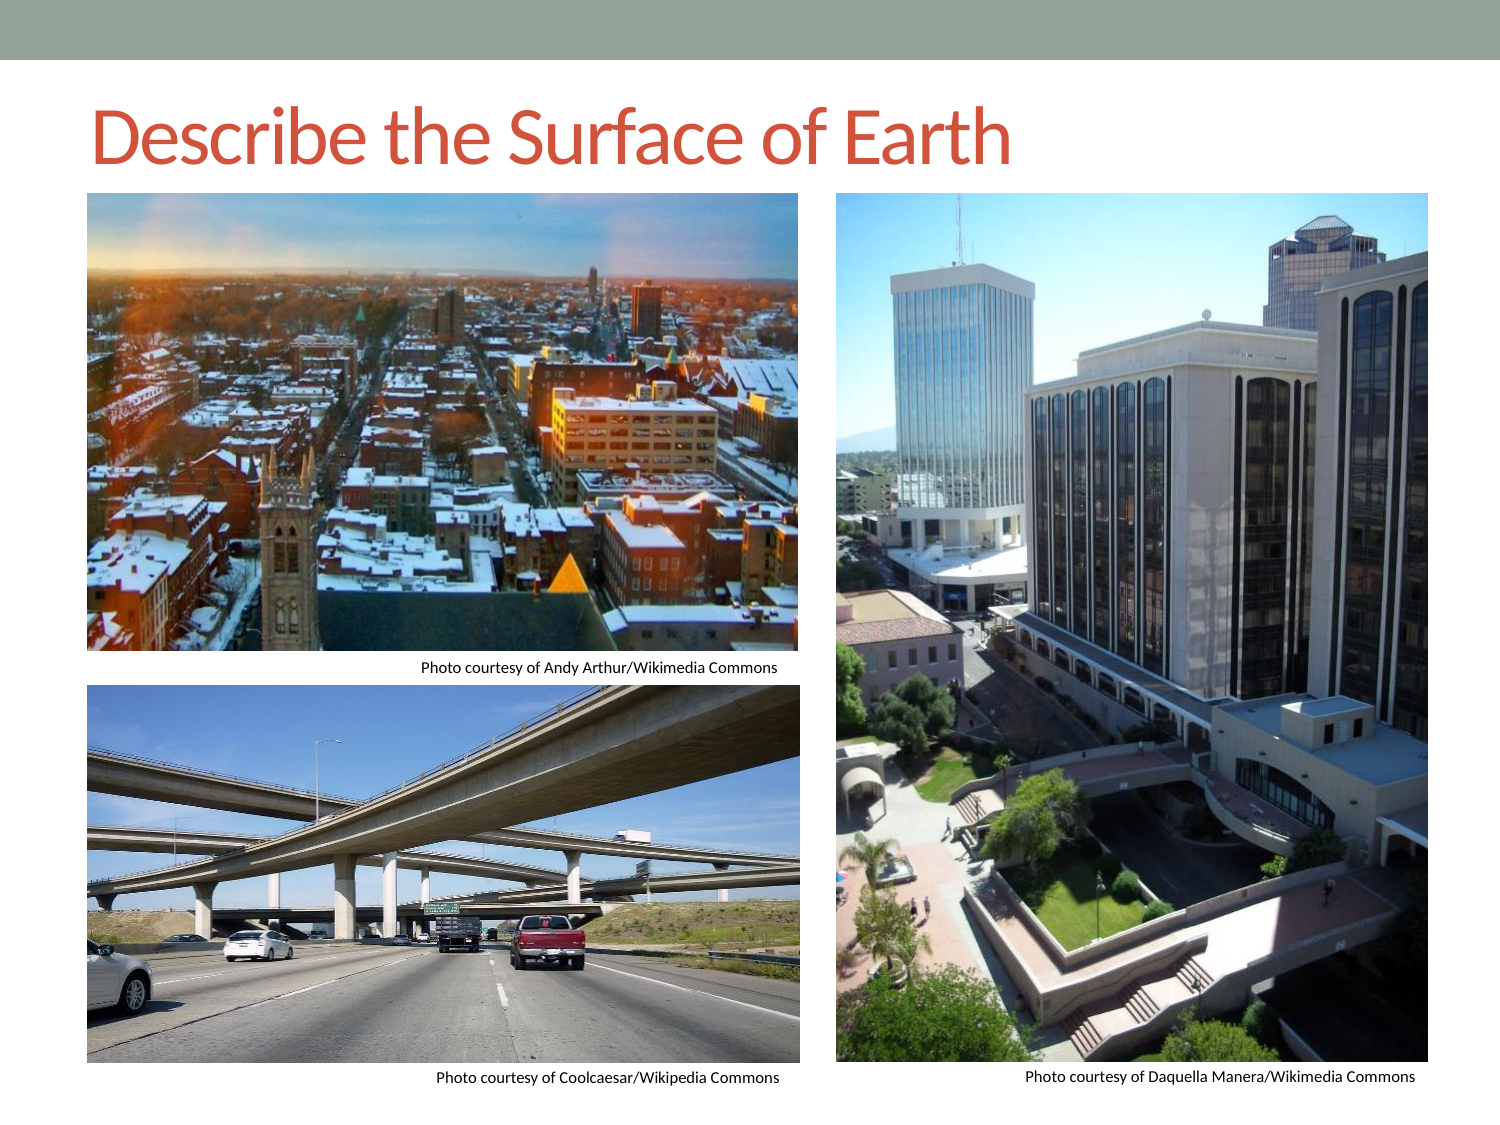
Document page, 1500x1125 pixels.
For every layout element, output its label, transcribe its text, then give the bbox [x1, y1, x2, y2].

text_box Photo courtesy of Andy Arthur/Wikimedia Commons [406, 658, 793, 682]
text_box Photo courtesy of Coolcaesar/Wikipedia Commons [421, 1072, 795, 1095]
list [836, 193, 1428, 1063]
title Describe the Surface of Earth [75, 50, 1425, 213]
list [87, 193, 799, 651]
text_box Photo courtesy of Daquella Manera/Wikimedia Commons [1010, 1069, 1431, 1094]
picture [87, 685, 801, 1063]
